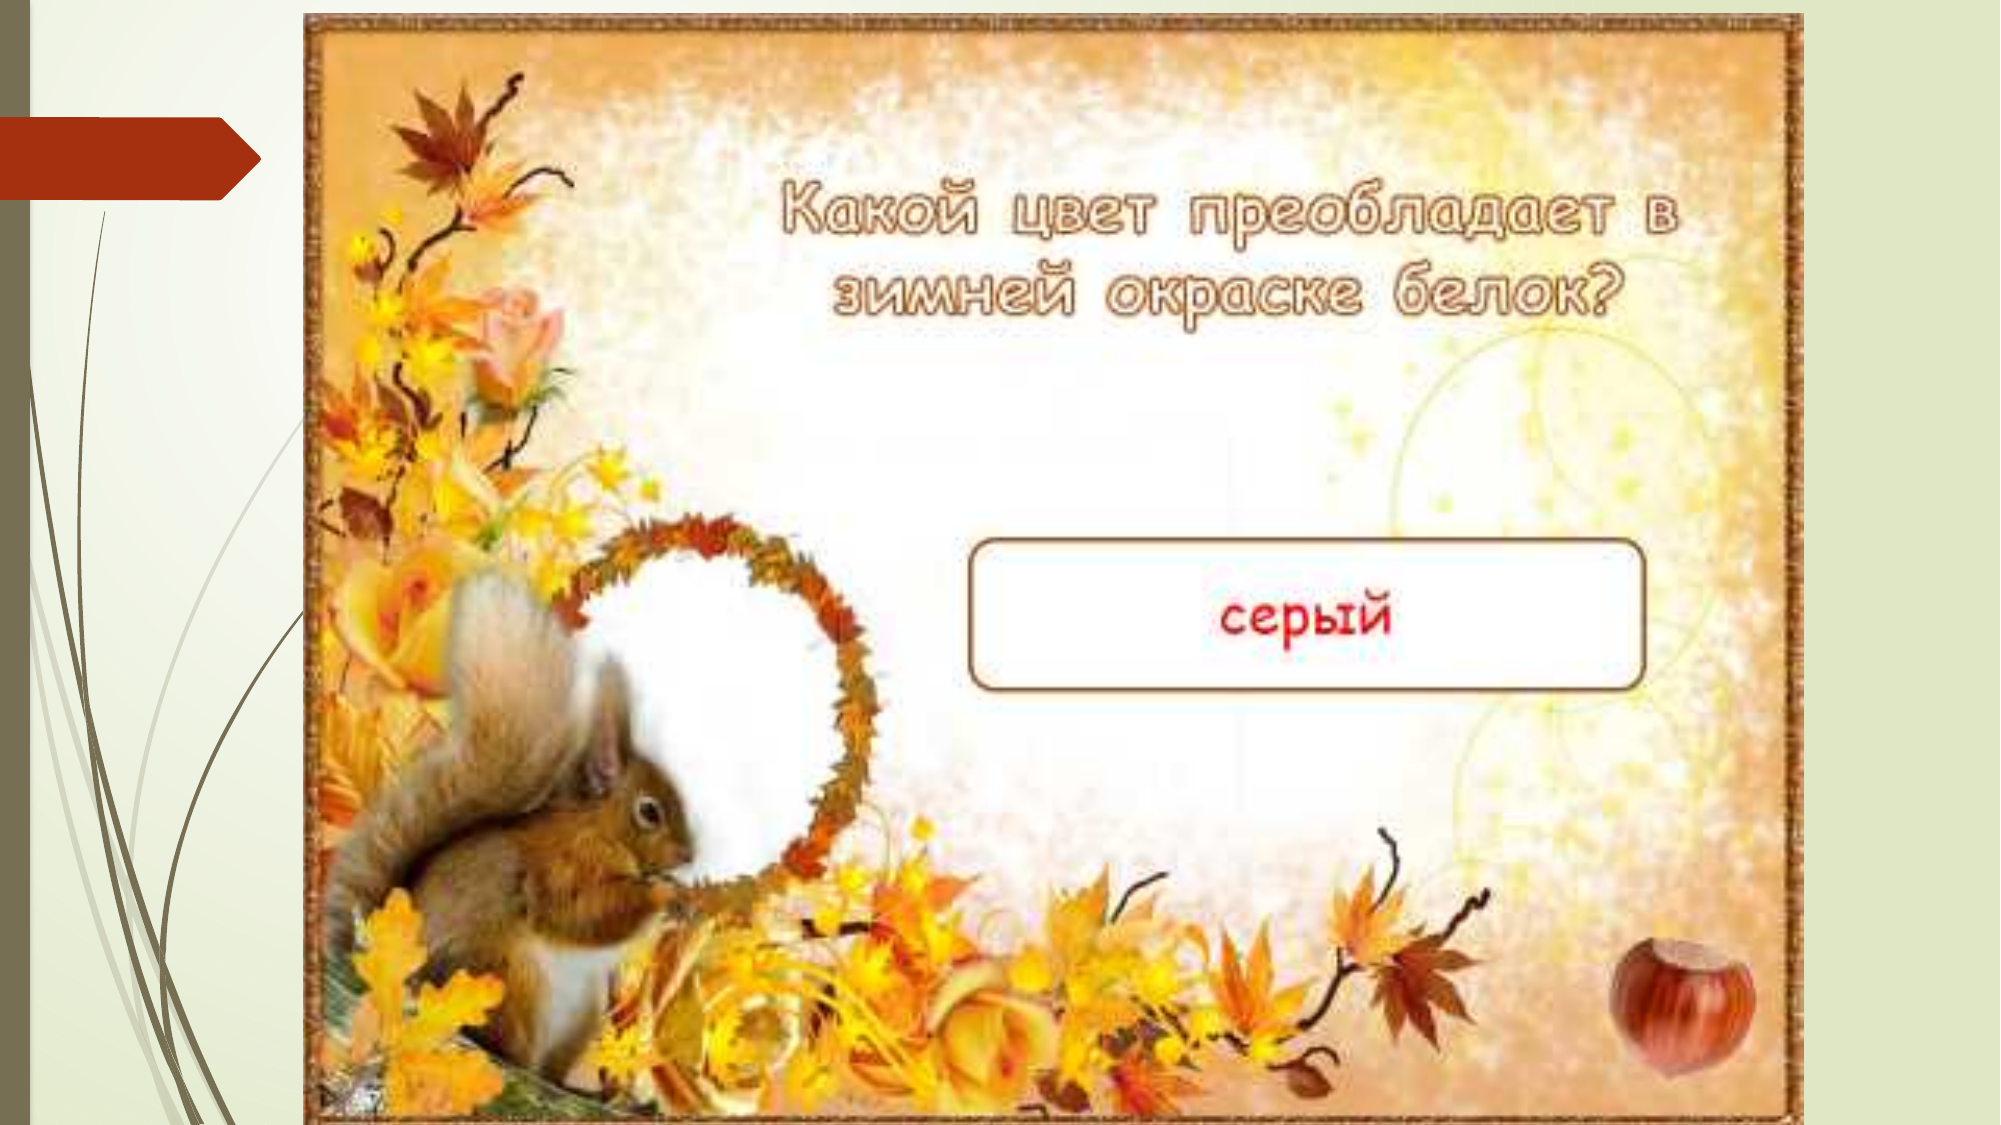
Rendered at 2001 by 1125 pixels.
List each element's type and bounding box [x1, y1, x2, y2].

picture [302, 13, 1804, 1125]
